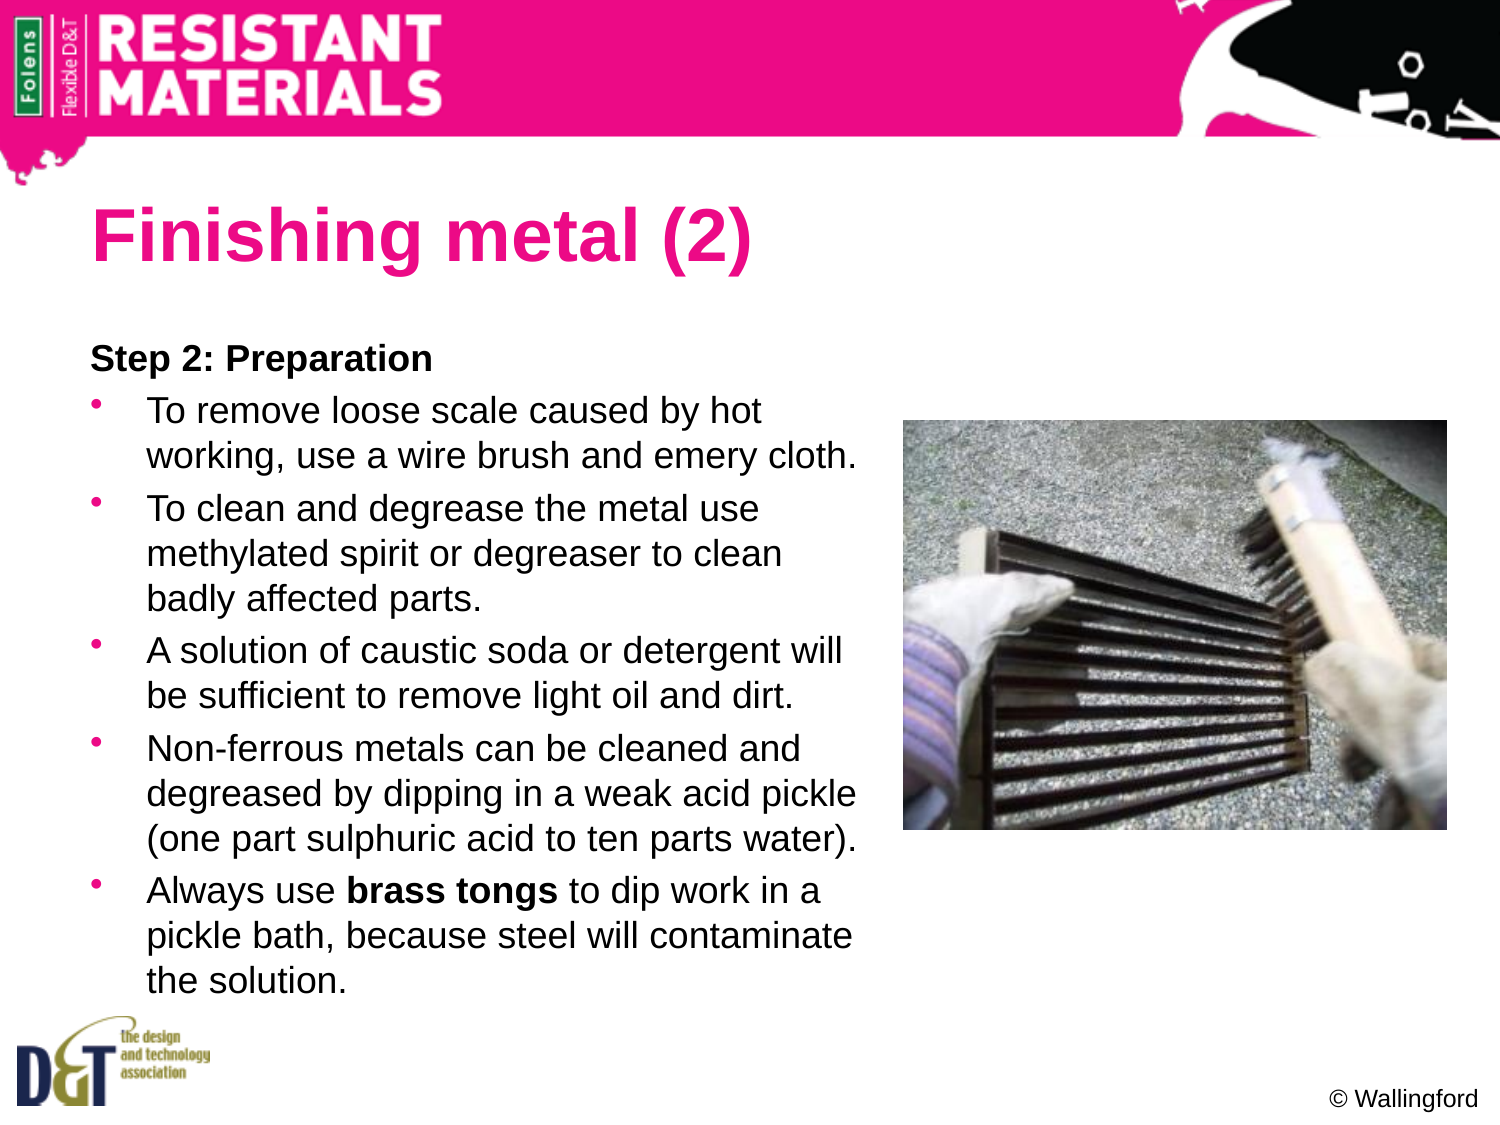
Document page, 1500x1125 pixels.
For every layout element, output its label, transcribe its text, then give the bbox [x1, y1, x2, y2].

text_box © Wallingford [1257, 1074, 1495, 1125]
title Finishing metal (2) [76, 160, 1427, 301]
list Step 2: Preparation To remove loose scale caused by hot working, use a wire brush and emery cloth. To clean and degrease the metal use methylated spirit or degreaser to clean badly affected parts. A solution of caustic soda or detergent will be sufficient to remove light oil and dirt. Non-ferrous metals can be cleaned and degreased by dipping in a weak acid pickle (one part sulphuric acid to ten parts water). Always use brass tongs to dip work in a pickle bath, because steel will contaminate the solution. [75, 326, 880, 1005]
picture [0, 0, 1500, 1125]
